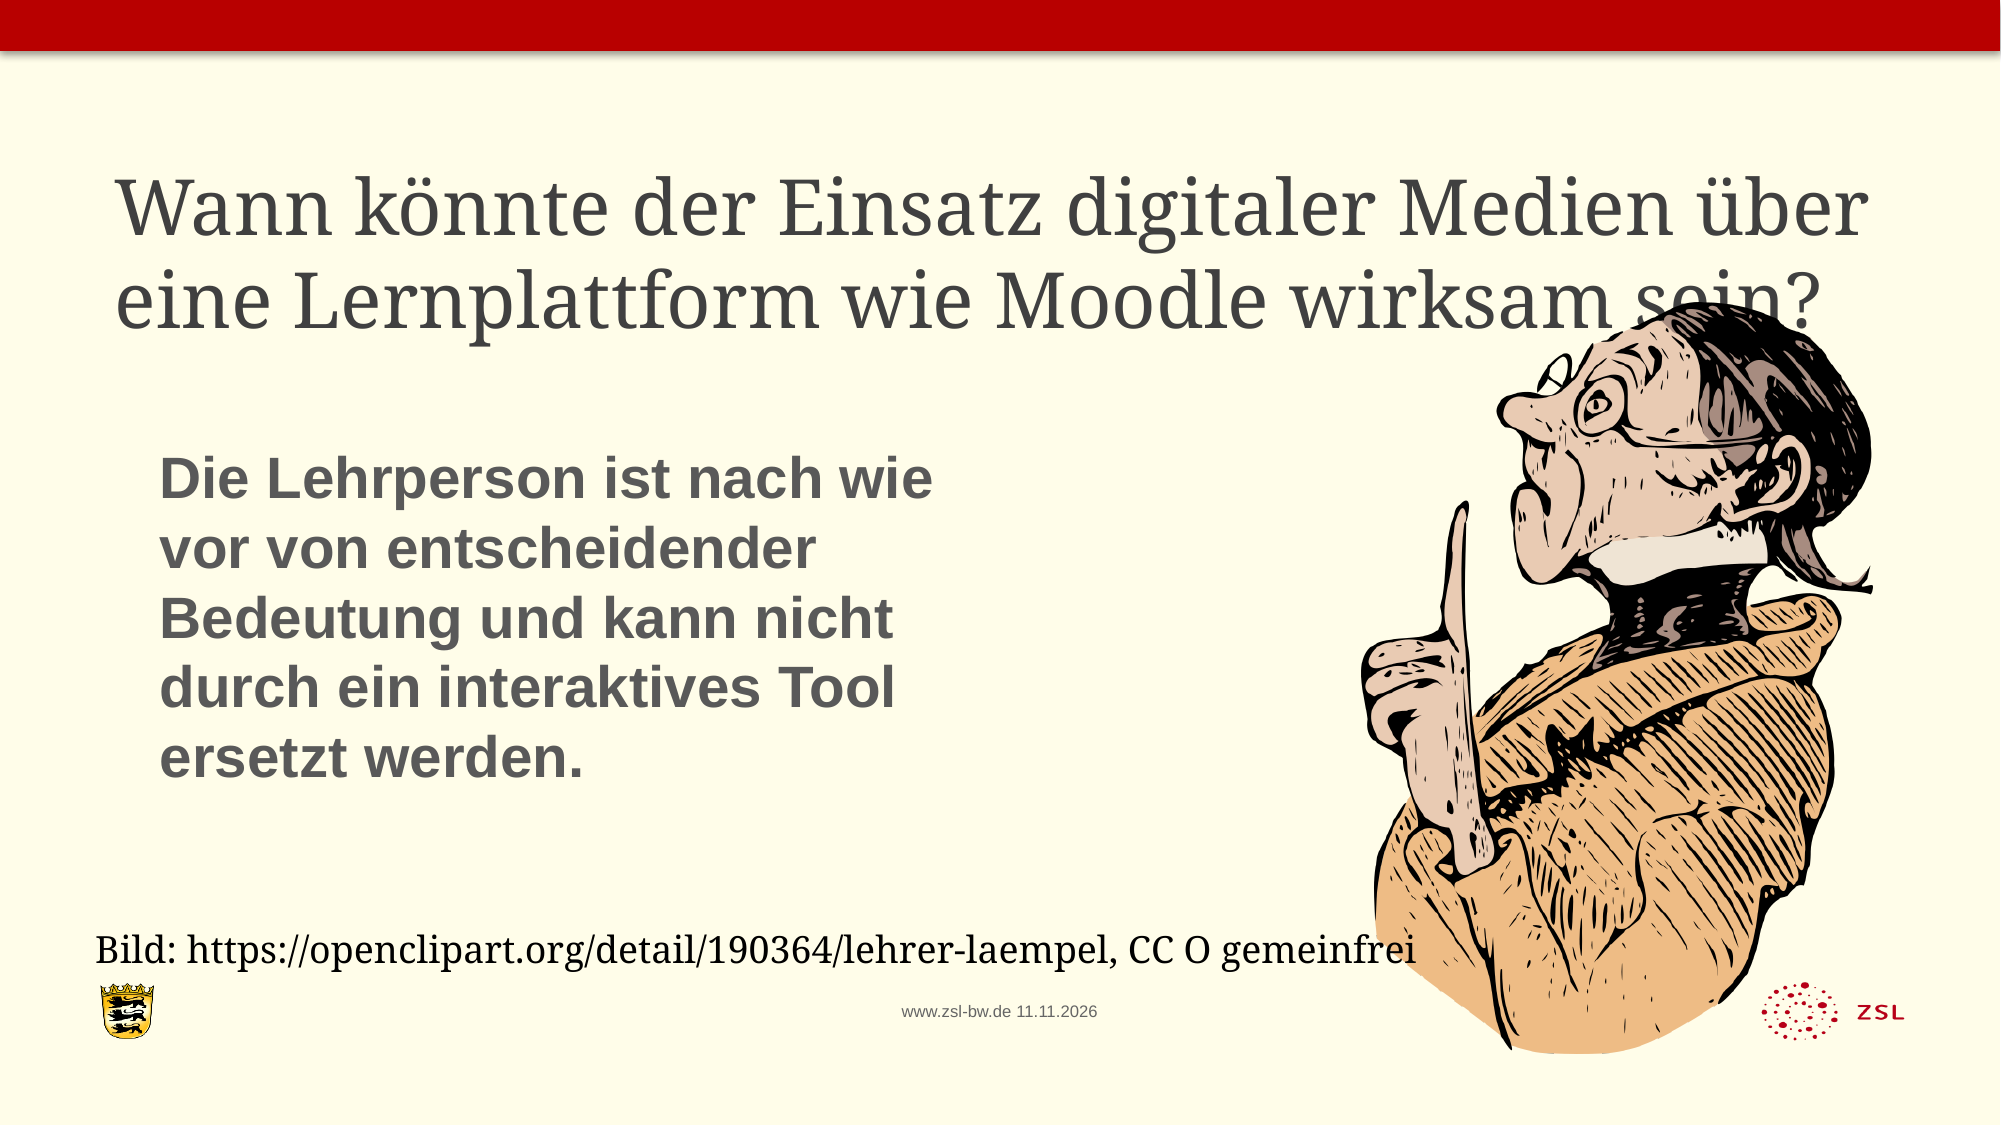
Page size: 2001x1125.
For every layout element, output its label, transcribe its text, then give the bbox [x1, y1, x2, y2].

picture [1361, 302, 1905, 1054]
title Wann könnte der Einsatz digitaler Medien über eine Lernplattform wie Moodle wirksam sein? [99, 113, 1900, 388]
picture [98, 981, 156, 1041]
text_box Bild: https://openclipart.org/detail/190364/lehrer-laempel, CC O gemeinfrei [80, 918, 1354, 979]
list Die Lehrperson ist nach wie vor von entscheidender Bedeutung und kann nicht durch ein interaktives Tool ersetzt werden. [126, 432, 1027, 855]
